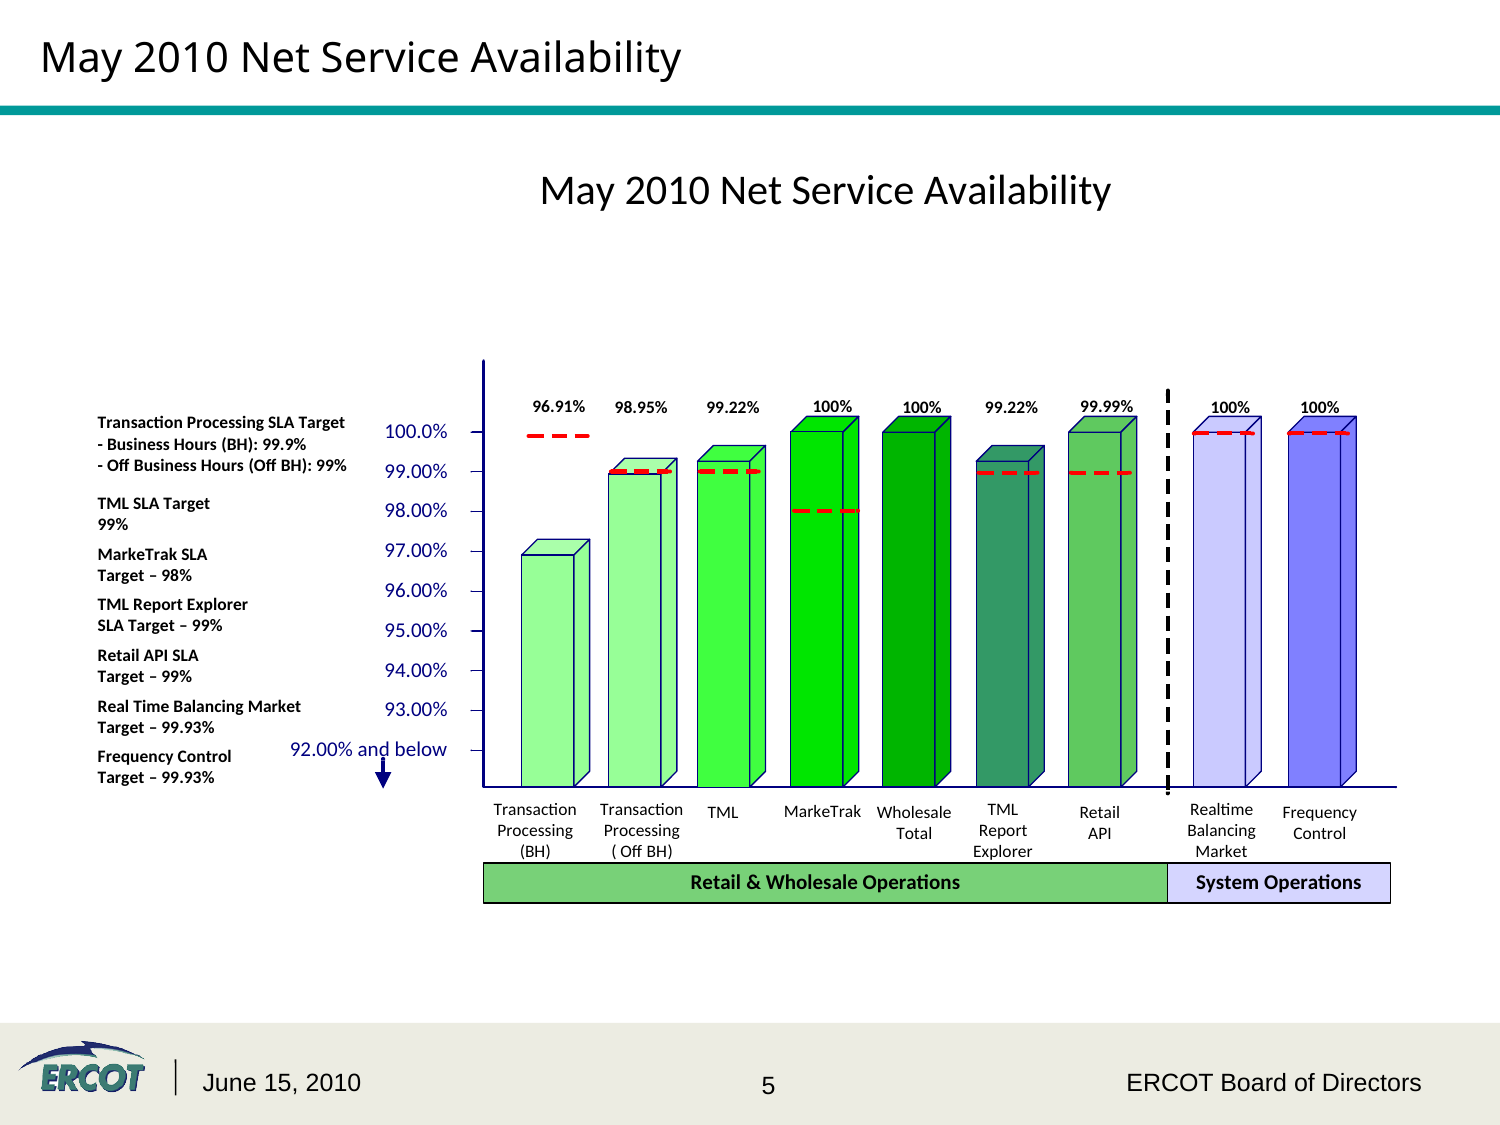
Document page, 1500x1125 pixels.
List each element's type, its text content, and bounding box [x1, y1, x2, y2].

picture [10, 1031, 151, 1111]
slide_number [187, 1059, 538, 1125]
footer ERCOT Board of Directors [1024, 1059, 1438, 1125]
picture [87, 137, 1401, 907]
title May 2010 Net Service Availability [24, 0, 1451, 113]
